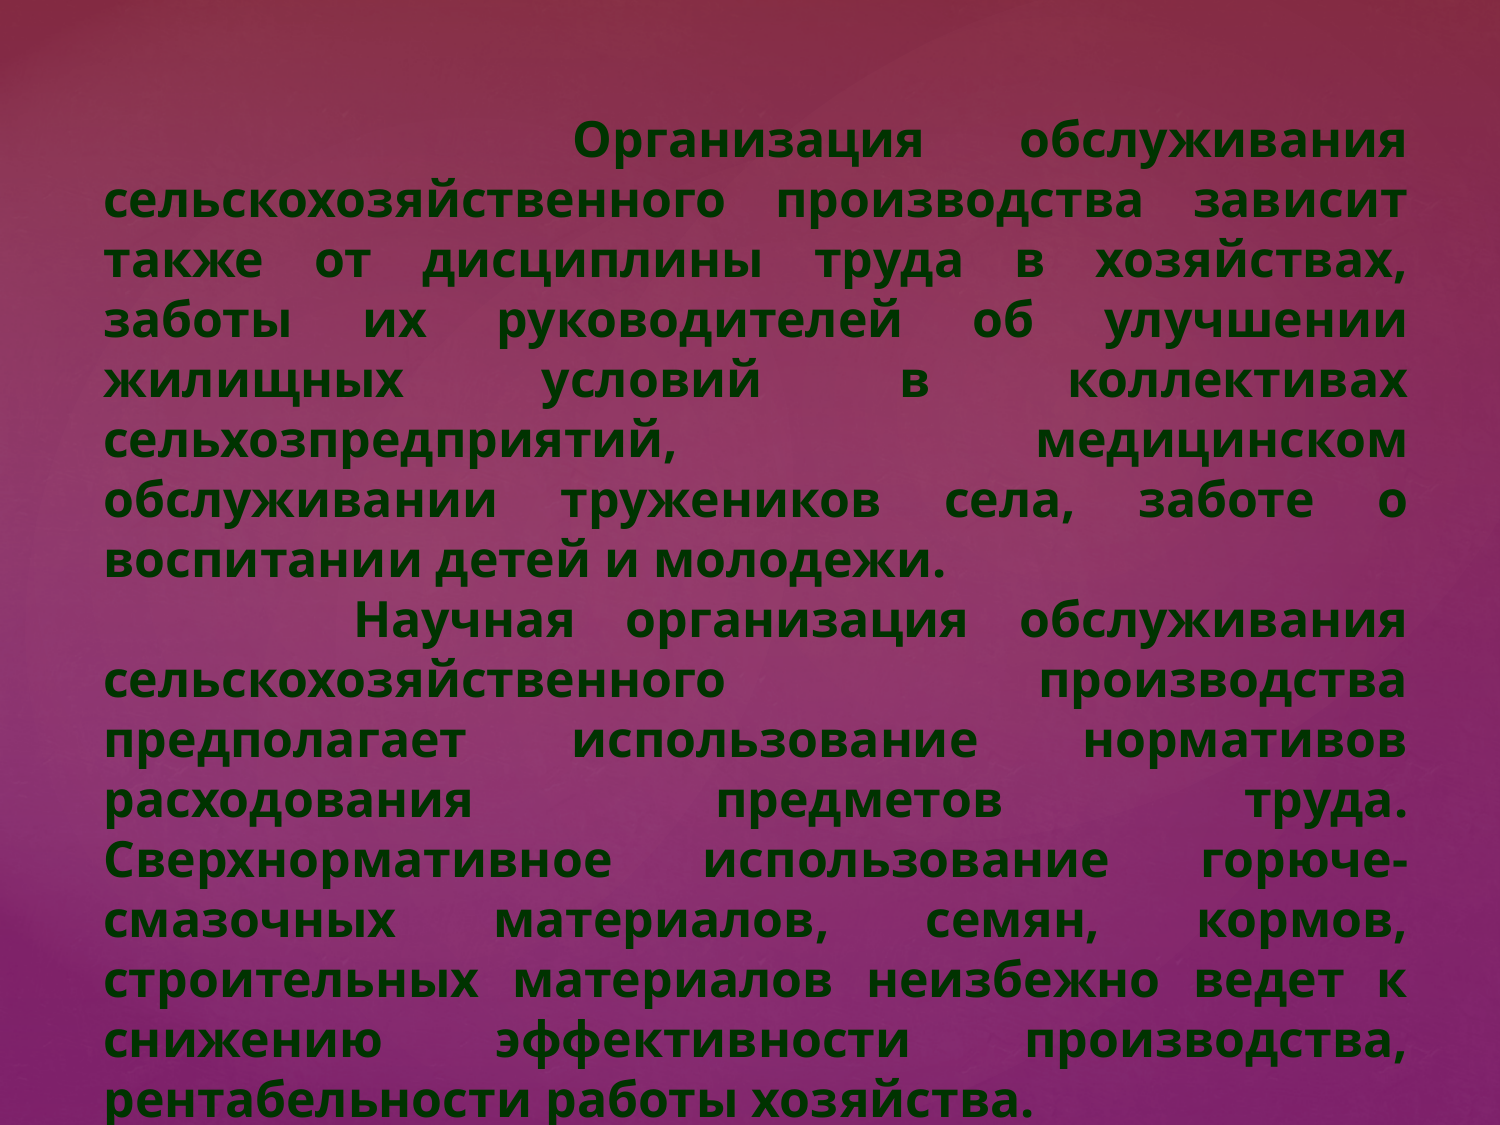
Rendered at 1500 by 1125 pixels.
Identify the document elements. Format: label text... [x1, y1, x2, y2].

text_box Организация обслуживания сельскохозяйственного производства зависит также от дисциплины труда в хозяйствах, заботы их руководителей об улучшении жилищных условий в коллективах сельхозпредприятий, медицинском обслуживании тружеников села, заботе о воспитании детей и молодежи. Научная организация обслуживания сельскохозяйственного производства предполагает использование нормативов расходования предметов труда. Сверхнормативное использование горюче-смазочных материалов, семян, кормов, строительных материалов неизбежно ведет к снижению эффективности производства, рентабельности работы хозяйства. [88, 100, 1424, 1125]
